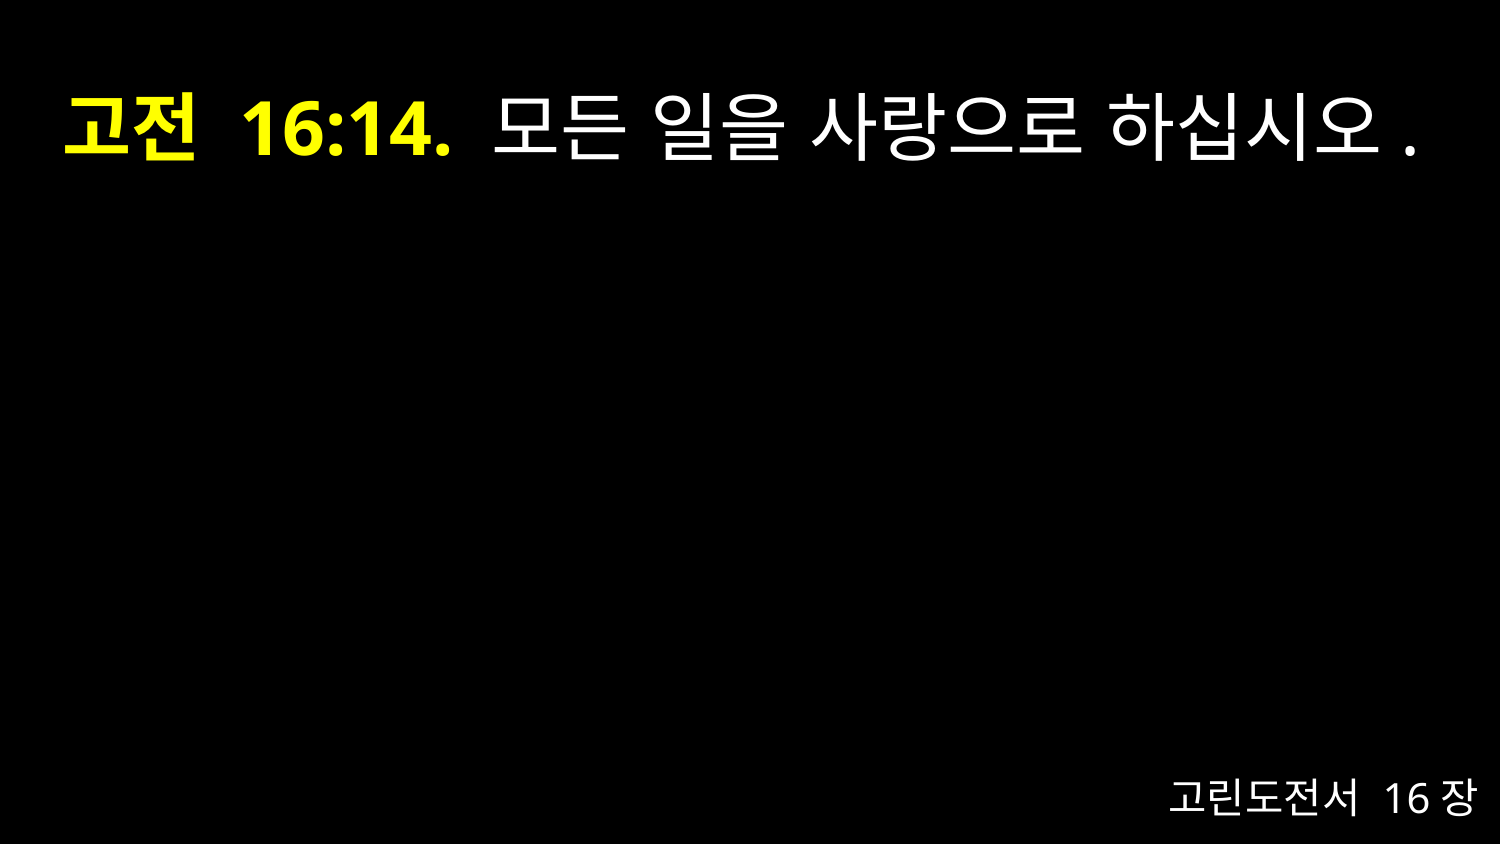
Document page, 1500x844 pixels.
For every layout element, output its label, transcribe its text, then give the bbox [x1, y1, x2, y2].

subtitle 고린도전서 16장 [916, 770, 1500, 844]
title 고전 16:14. 모든 일을 사랑으로 하십시오. [0, 0, 1500, 844]
